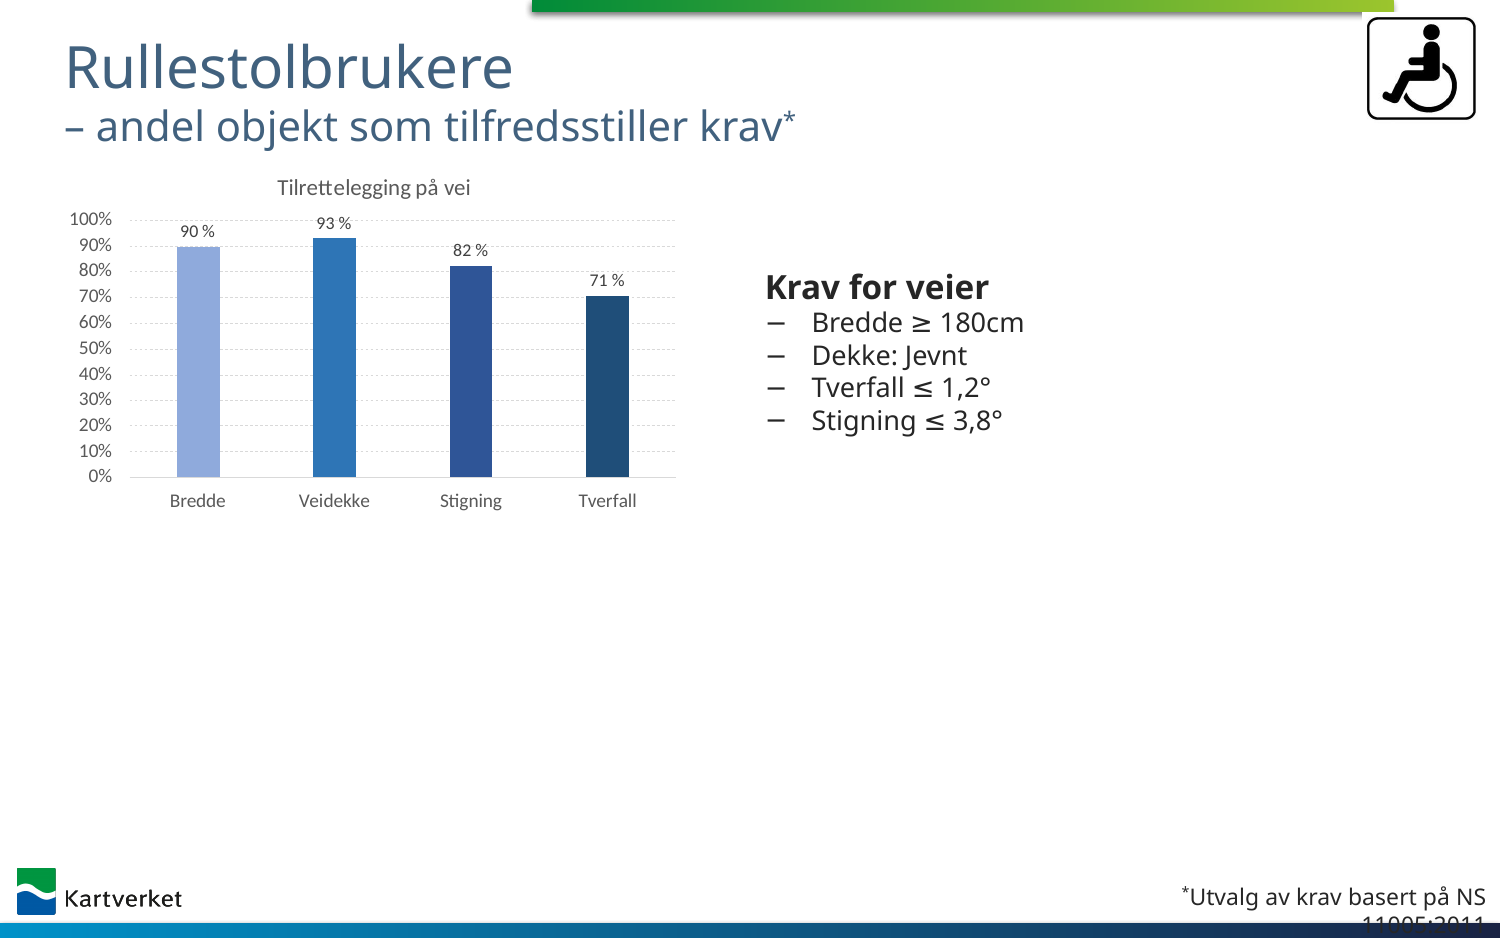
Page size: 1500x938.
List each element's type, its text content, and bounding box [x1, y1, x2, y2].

picture [1362, 12, 1481, 126]
picture [62, 166, 687, 519]
text_box *Utvalg av krav basert på NS 11005:2011 [1068, 873, 1500, 938]
text_box Rullestolbrukere – andel objekt som tilfredsstiller krav* [49, 25, 1431, 158]
text_box Krav for veier Bredde ≥ 180cm Dekke: Jevnt Tverfall ≤ 1,2° Stigning ≤ 3,8° [750, 258, 1234, 444]
